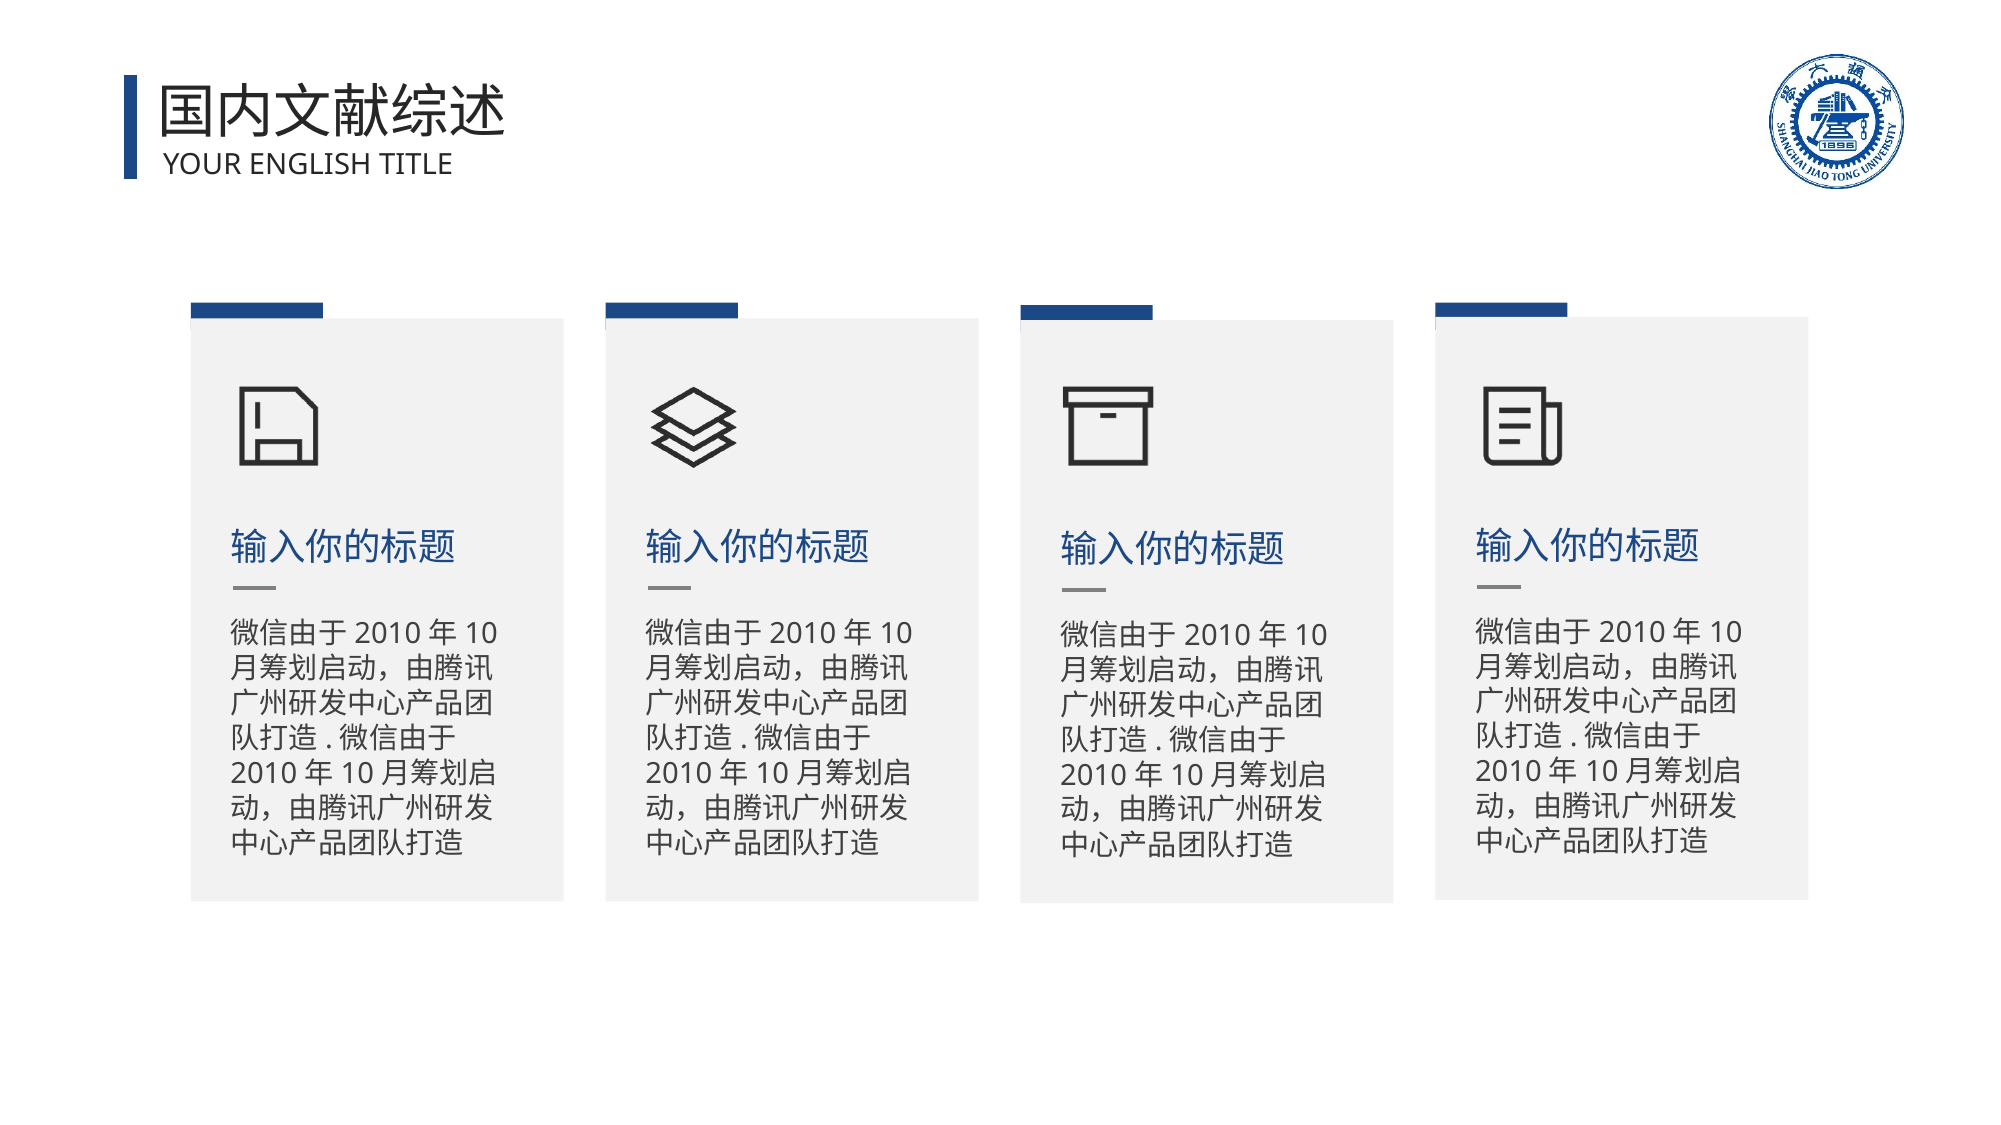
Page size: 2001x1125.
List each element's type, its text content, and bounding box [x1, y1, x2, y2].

text_box [605, 317, 980, 902]
text_box 输入你的标题 [630, 515, 996, 576]
text_box [1019, 319, 1394, 904]
picture [1769, 54, 1904, 189]
picture [1462, 360, 1588, 486]
text_box 输入你的标题 [1045, 517, 1411, 578]
text_box 微信由于2010年10月筹划启动，由腾讯广州研发中心产品团队打造.微信由于2010年10月筹划启动，由腾讯广州研发中心产品团队打造 [1460, 605, 1780, 865]
picture [1047, 360, 1174, 486]
text_box 国内文献综述 [99, 67, 565, 152]
text_box [1434, 316, 1809, 901]
text_box 输入你的标题 [215, 515, 581, 576]
text_box YOUR ENGLISH TITLE [148, 137, 518, 188]
text_box [1019, 304, 1154, 319]
text_box 输入你的标题 [1460, 514, 1826, 575]
text_box 微信由于2010年10月筹划启动，由腾讯广州研发中心产品团队打造.微信由于2010年10月筹划启动，由腾讯广州研发中心产品团队打造 [215, 606, 535, 867]
picture [633, 360, 759, 486]
text_box [1434, 302, 1568, 316]
text_box [190, 317, 565, 902]
text_box [605, 302, 739, 317]
text_box 微信由于2010年10月筹划启动，由腾讯广州研发中心产品团队打造.微信由于2010年10月筹划启动，由腾讯广州研发中心产品团队打造 [630, 606, 950, 867]
picture [218, 360, 344, 486]
text_box 微信由于2010年10月筹划启动，由腾讯广州研发中心产品团队打造.微信由于2010年10月筹划启动，由腾讯广州研发中心产品团队打造 [1045, 608, 1365, 869]
text_box [190, 302, 324, 317]
